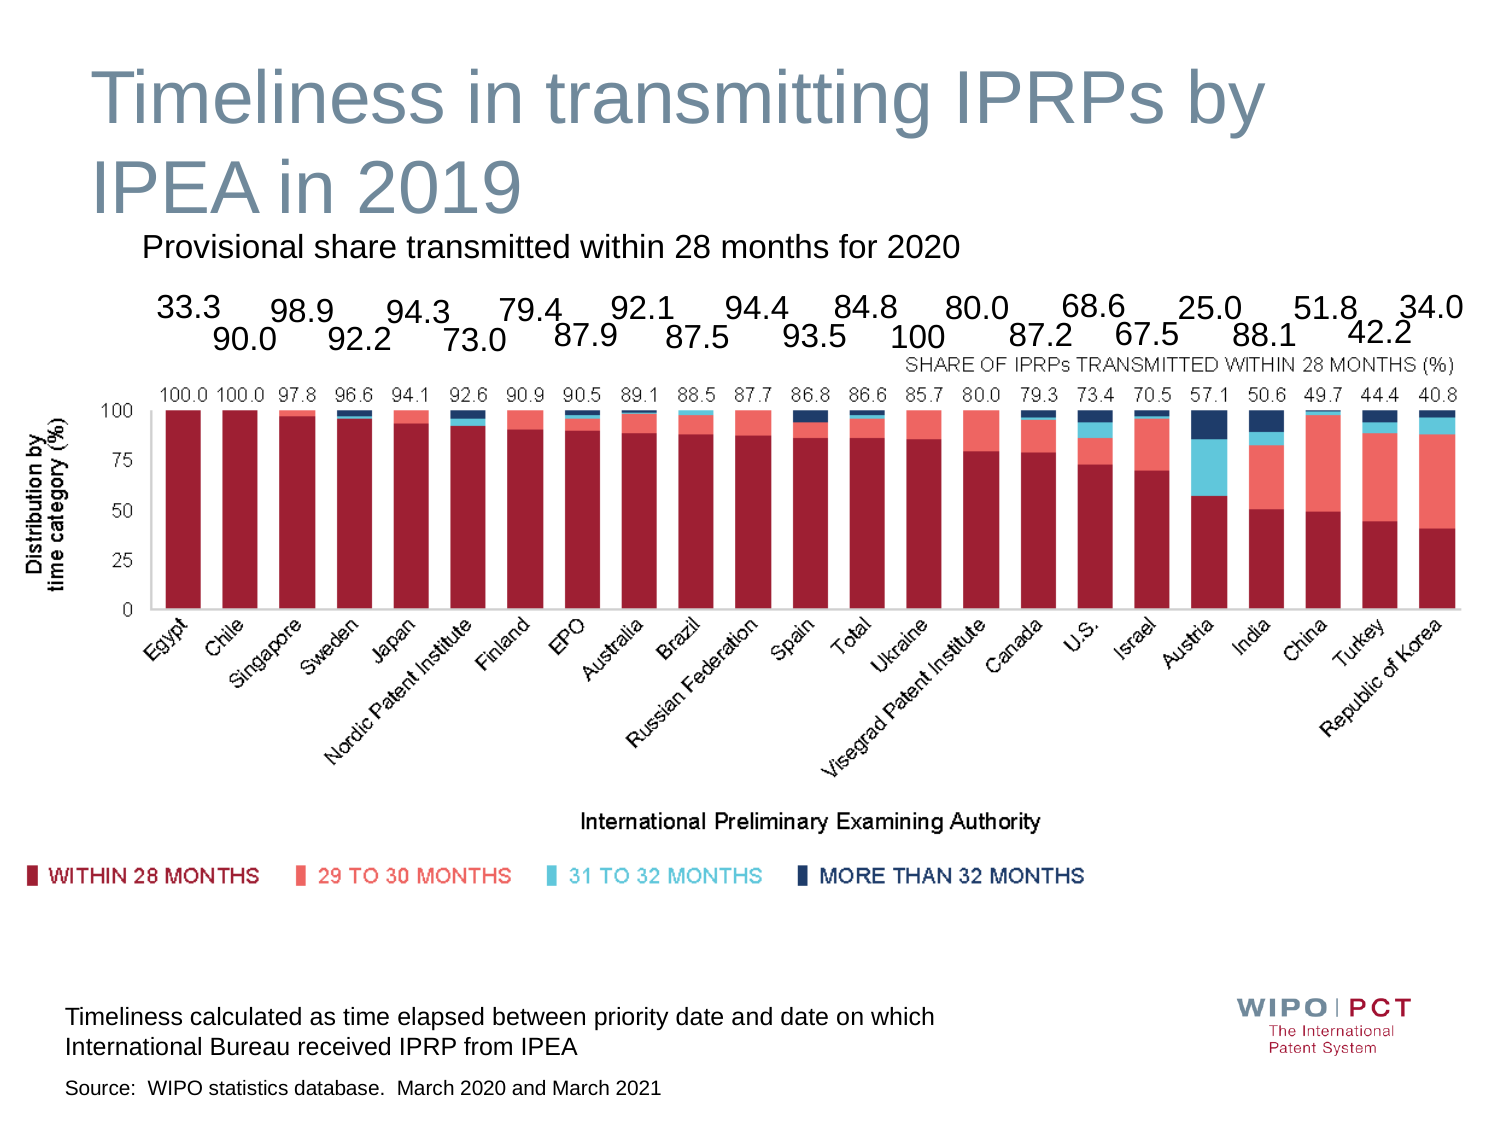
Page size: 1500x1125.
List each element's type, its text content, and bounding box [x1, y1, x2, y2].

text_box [122, 217, 1480, 367]
title Timeliness in transmitting IPRPs by IPEA in 2019 [75, 45, 1425, 233]
text_box Timeliness calculated as time elapsed between priority date and date on which International Bureau received IPRP from IPEA [50, 993, 1241, 1068]
text_box Source: WIPO statistics database. March 2020 and March 2021 [49, 1067, 800, 1107]
picture [0, 0, 1500, 1125]
